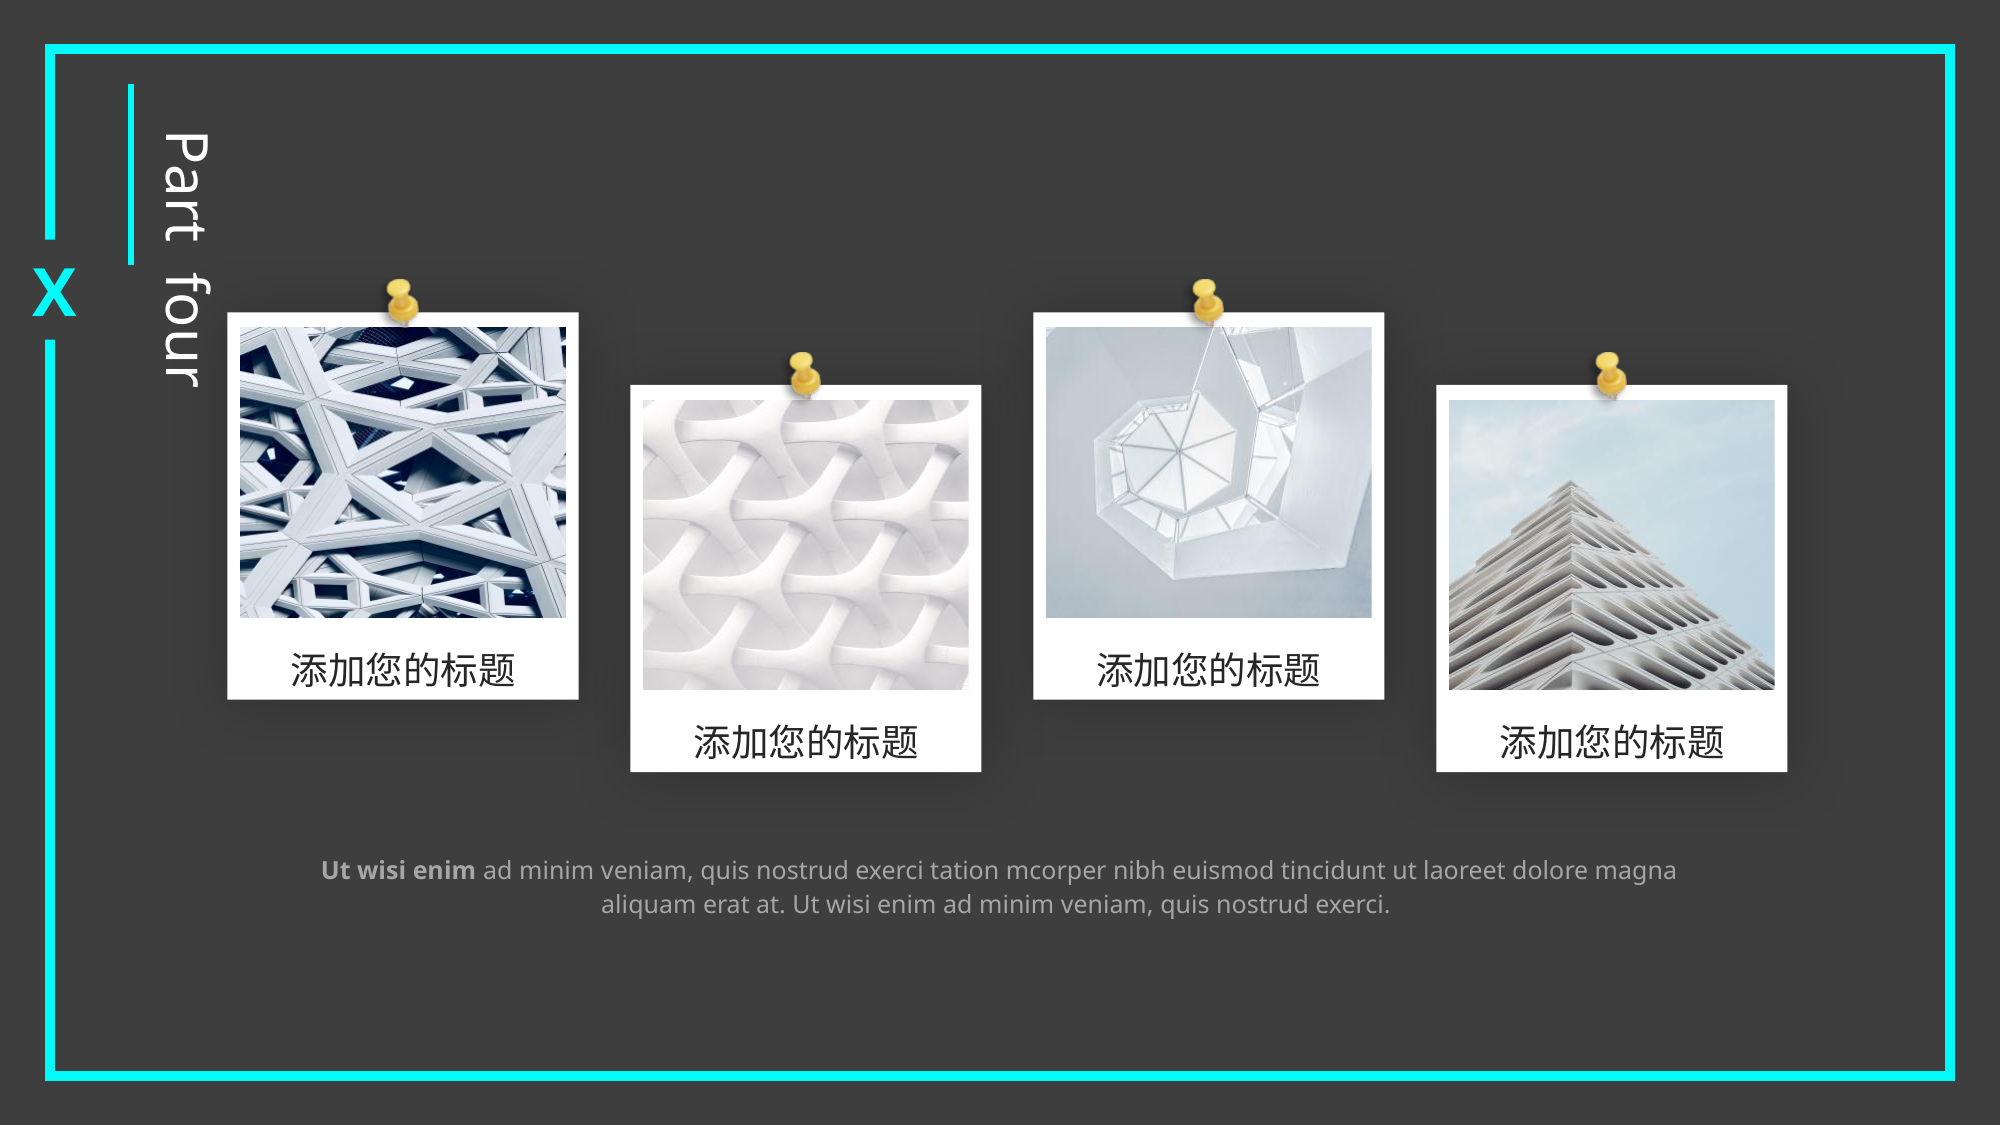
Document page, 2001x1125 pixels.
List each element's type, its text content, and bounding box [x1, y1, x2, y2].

text_box [1448, 399, 1776, 691]
text_box [630, 384, 982, 773]
picture [1594, 352, 1629, 401]
text_box Part four [131, 114, 233, 523]
picture [1191, 279, 1226, 328]
text_box [642, 399, 970, 691]
text_box [1033, 312, 1385, 700]
picture [788, 352, 823, 401]
text_box [1436, 384, 1788, 773]
text_box [239, 327, 567, 619]
text_box Ut wisi enim ad minim veniam, quis nostrud exerci tation mcorper nibh euismod tincidunt ut laoreet dolore magna aliquam erat at. Ut wisi enim ad minim veniam, quis nostrud exerci. [293, 842, 1707, 926]
text_box 添加您的标题 [1454, 698, 1770, 772]
picture [385, 279, 421, 328]
text_box [1045, 327, 1373, 619]
text_box [227, 312, 579, 700]
text_box X [17, 239, 84, 341]
text_box [49, 48, 1951, 1077]
text_box 添加您的标题 [1051, 626, 1367, 700]
text_box 添加您的标题 [245, 626, 561, 700]
text_box 添加您的标题 [648, 698, 964, 772]
